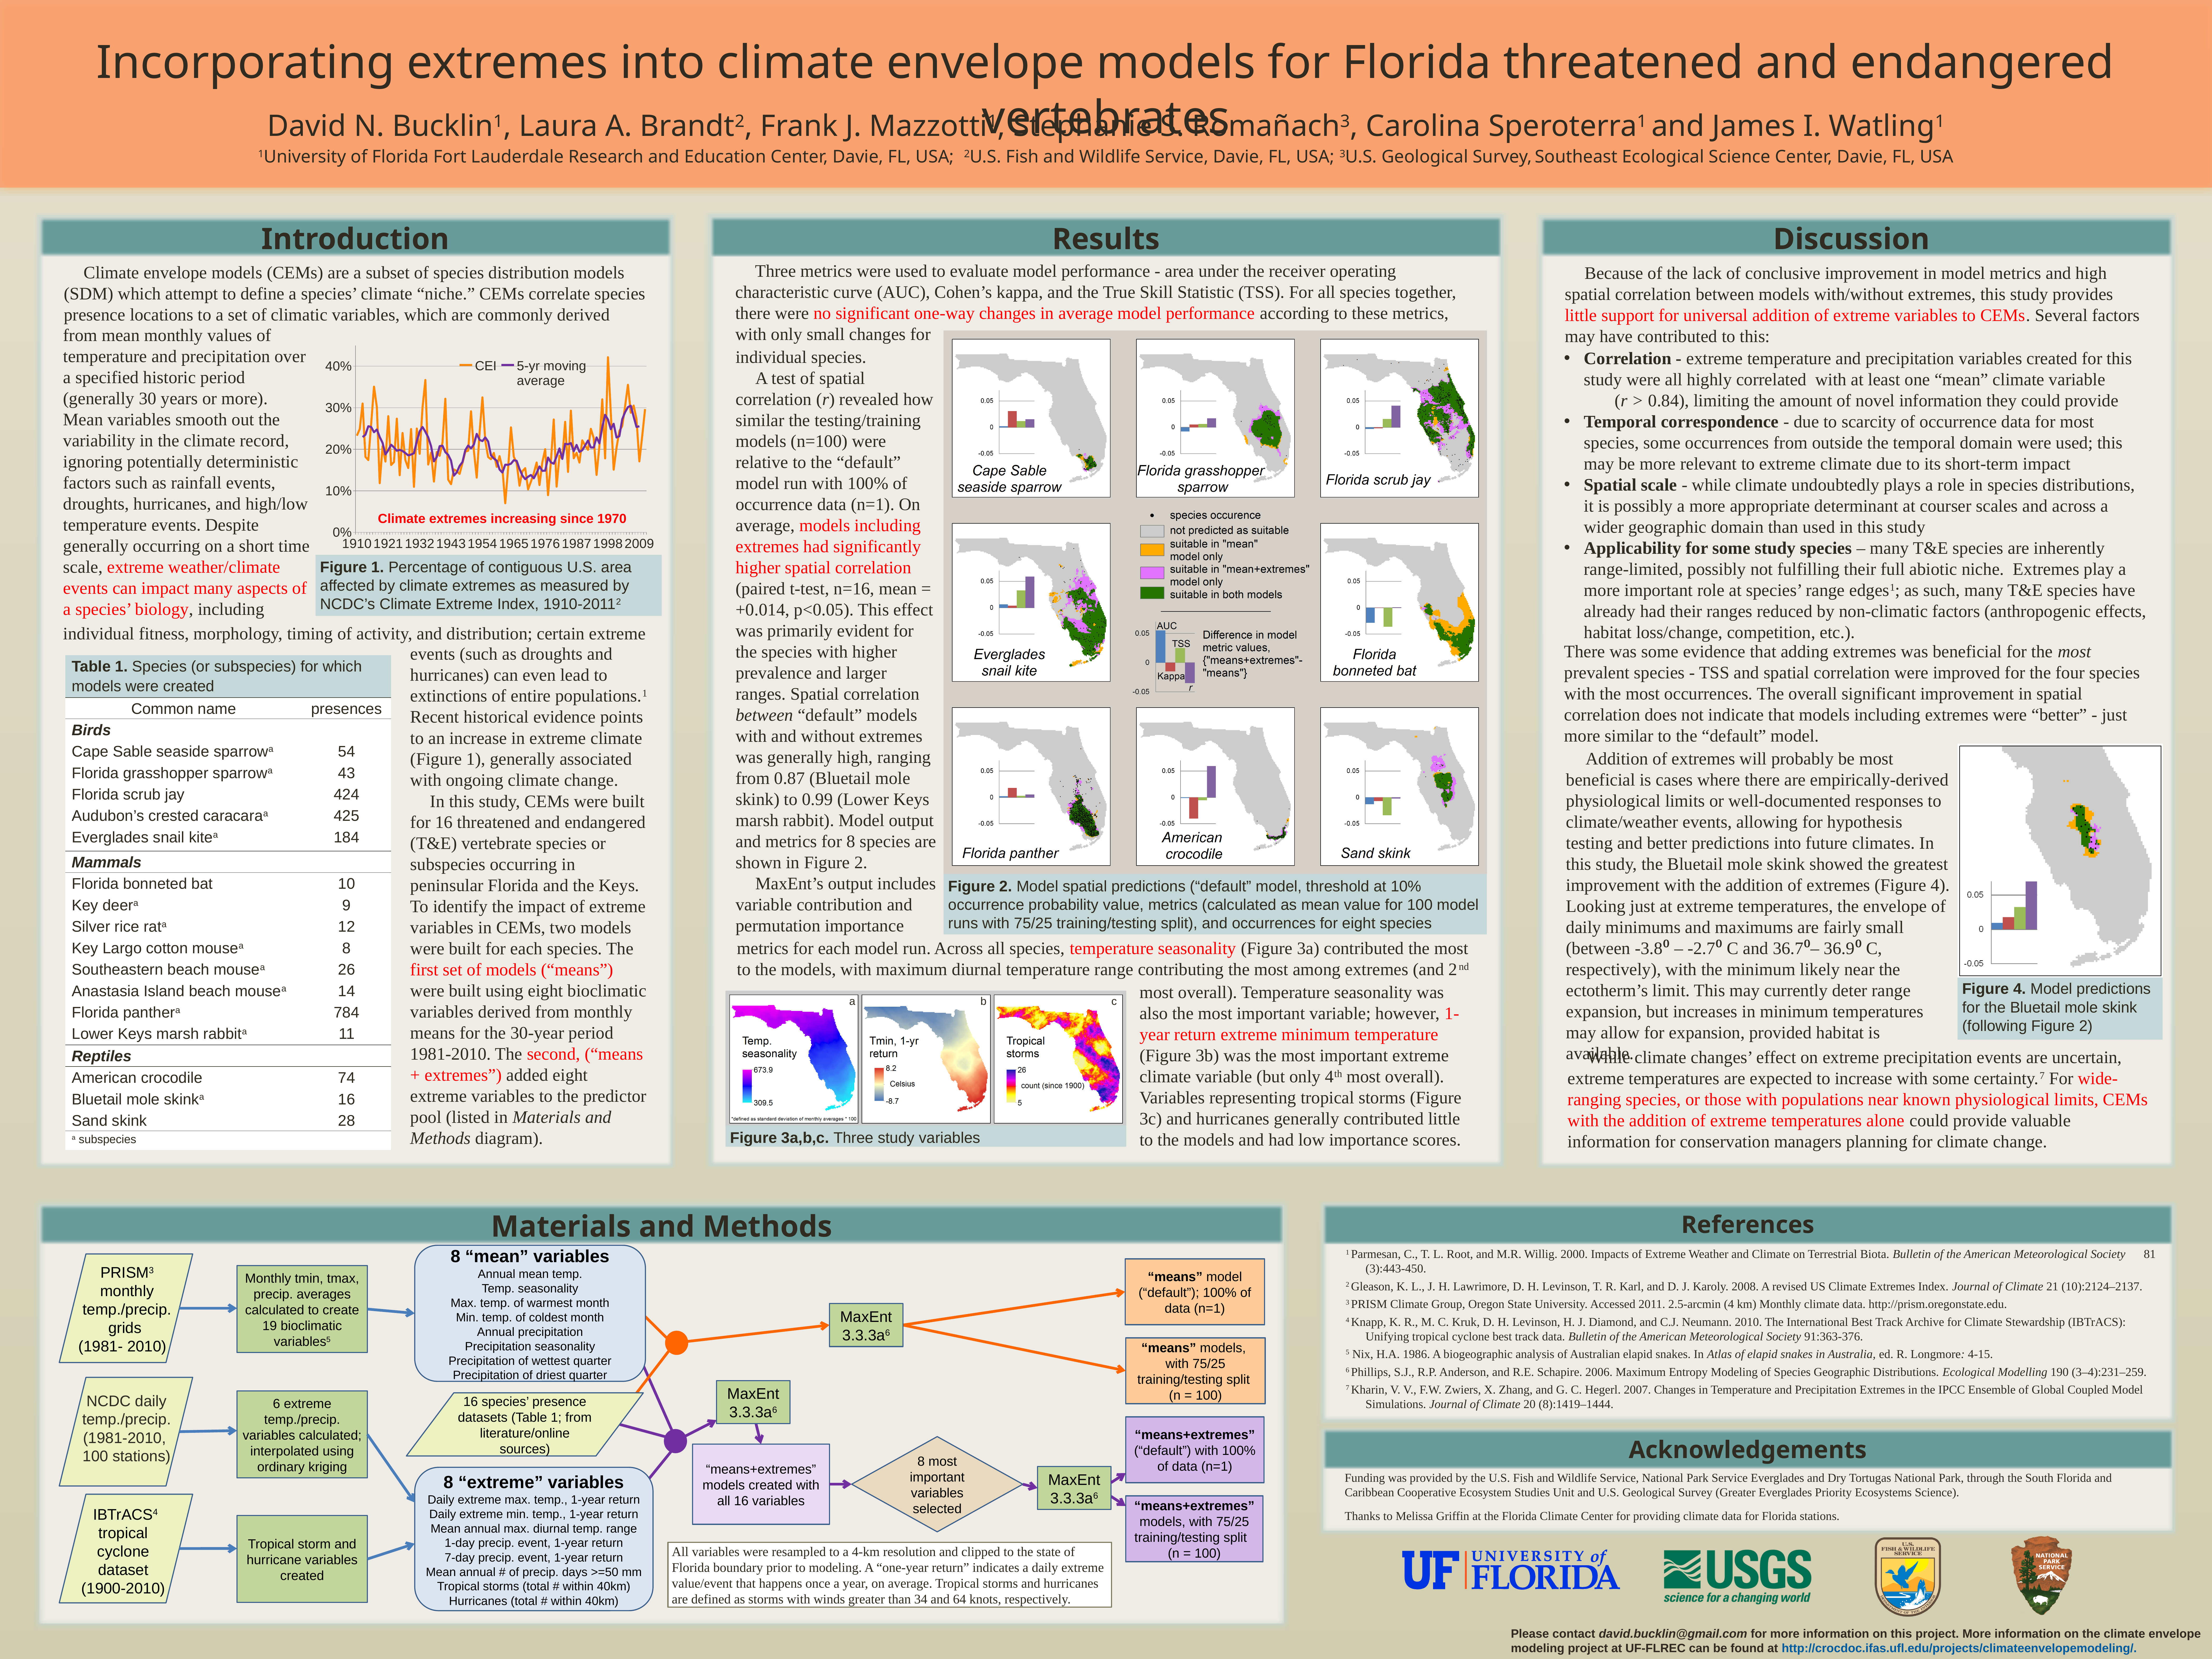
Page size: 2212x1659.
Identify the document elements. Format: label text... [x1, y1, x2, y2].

text_box “means+extremes” models, with 75/25 training/testing split (n = 100) [1126, 1496, 1263, 1562]
text_box 16 species’ presence datasets (Table 1; from literature/online sources) [416, 1393, 637, 1456]
table_cell 74 [302, 1067, 391, 1088]
picture [1958, 744, 2163, 977]
text_box [43, 255, 668, 1163]
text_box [903, 1325, 1126, 1371]
text_box MaxEnt 3.3.3a6 [829, 1303, 901, 1347]
text_box Introduction [1481, 255, 1499, 258]
table_cell Florida panthera [65, 1001, 302, 1023]
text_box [367, 1543, 415, 1559]
text_box Addition of extremes will probably be most beneficial is cases where there are empirically-derived physiological limits or well-documented responses to climate/weather events, allowing for hypothesis testing and better predictions into future climates. In this study, the Bluetail mole skink showed the greatest improvement with the addition of extremes (Figure 4). Looking just at extreme temperatures, the envelope of daily minimums and maximums are fairly small (between -3.8⁰ – -2.7⁰ C and 36.7⁰– 36.9⁰ C, respectively), with the minimum likely near the ectotherm’s limit. This may currently deter range expansion, but increases in minimum temperatures may allow for expansion, provided habitat is available. [1562, 745, 1956, 1065]
table_header Table 1. Species (or subspecies) for which models were created [65, 655, 391, 697]
table_cell 26 [302, 958, 391, 980]
table_cell 184 [302, 826, 391, 851]
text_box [367, 1309, 415, 1314]
table_cell 11 [302, 1023, 391, 1045]
text_box [1326, 1208, 2170, 1241]
table_cell 424 [302, 783, 391, 804]
table_cell Silver rice rata [65, 916, 302, 937]
text_box Figure 4. Model predictions for the Bluetail mole skink (following Figure 2) [1326, 1470, 2170, 1528]
table_cell Cape Sable seaside sparrowa [65, 740, 302, 762]
text_box 8 most important variables selected [852, 1436, 1022, 1532]
table_cell Anastasia Island beach mousea [65, 980, 302, 1001]
text_box Please contact david.bucklin@gmail.com for more information on this project. More information on the climate envelope modeling project at UF-FLREC can be found at http://crocdoc.ifas.ufl.edu/projects/climateenvelopemodeling/. [1506, 1623, 2210, 1657]
text_box [1327, 1245, 2170, 1416]
text_box There was some evidence that adding extremes was beneficial for the most prevalent species - TSS and spatial correlation were improved for the four species with the most occurrences. The overall significant improvement in spatial correlation does not indicate that models including extremes were “better” - just more similar to the “default” model. [1560, 638, 2152, 747]
text_box [714, 258, 1499, 1162]
text_box Funding was provided by the U.S. Fish and Wildlife Service, National Park Service Everglades and Dry Tortugas National Park, through the South Florida and Caribbean Cooperative Ecosystem Studies Unit and U.S. Geological Survey (Greater Everglades Priority Ecosystems Science). Thanks to Melissa Griffin at the Florida Climate Center for providing climate data for Florida stations. [1341, 1468, 2158, 1525]
text_box 6 extreme temp./precip. variables calculated; interpolated using ordinary kriging [237, 1391, 367, 1478]
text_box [753, 1413, 761, 1444]
table_cell Reptiles [65, 1045, 302, 1066]
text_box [1326, 1245, 2170, 1417]
table_cell American crocodile [65, 1067, 302, 1088]
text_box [619, 1424, 674, 1439]
table_cell 28 [302, 1109, 391, 1131]
text_box [679, 1443, 688, 1453]
text_box Figure 3a,b,c. Three study variables [725, 1129, 1126, 1147]
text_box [59, 1377, 193, 1486]
text_box Introduction [1543, 257, 2170, 1164]
table_cell Florida bonneted bat [65, 873, 302, 894]
text_box MaxEnt 3.3.3a6 [1038, 1467, 1111, 1510]
table_cell [302, 719, 391, 740]
text_box Tropical storm and hurricane variables created [237, 1515, 367, 1603]
text_box Figure 2. Model spatial predictions (“default” model, threshold at 10% occurrence probability value, metrics (calculated as mean value for 100 model runs with 75/25 training/testing split), and occurrences for eight species [944, 876, 1487, 935]
text_box David N. Bucklin1, Laura A. Brandt2, Frank J. Mazzotti1, Stephanie S. Romañach3, Carolina Speroterra1 and James I. Watling1 1University of Florida Fort Lauderdale Research and Education Center, Davie, FL, USA; 2U.S. Fish and Wildlife Service, Davie, FL, USA; 3U.S. Geological Survey, Southeast Ecological Science Center, Davie, FL, USA [39, 99, 2173, 169]
text_box Incorporating extremes into climate envelope models for Florida threatened and endangered vertebrates [19, 29, 2192, 145]
text_box Results [2133, 253, 2170, 255]
text_box [713, 220, 730, 256]
picture [1874, 1537, 1941, 1617]
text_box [641, 1441, 674, 1443]
table_cell 43 [302, 762, 391, 783]
text_box 8 “extreme” variables Daily extreme max. temp., 1-year return Daily extreme min. temp., 1-year return Mean annual max. diurnal temp. range 1-day precip. event, 1-year return 7-day precip. event, 1-year return Mean annual # of precip. days >=50 mm Tropical storms (total # within 40km) Hurricanes (total # within 40km) [415, 1467, 653, 1611]
table_cell Florida scrub jay [65, 783, 302, 804]
text_box MaxEnt 3.3.3a6 [717, 1380, 790, 1424]
text_box [0, 0, 2212, 188]
text_box “means+extremes” (“default”) with 100% of data (n=1) [1125, 1417, 1264, 1483]
text_box [43, 1245, 1281, 1620]
text_box [2133, 256, 2169, 257]
text_box “means+extremes” models created with all 16 variables [692, 1444, 830, 1524]
text_box “means” models, with 75/25 training/testing split (n = 100) [1126, 1338, 1265, 1404]
picture [1659, 1545, 1816, 1608]
table_cell 425 [302, 804, 391, 826]
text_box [179, 1430, 237, 1432]
table_cell Key deera [65, 894, 302, 916]
table_cell 9 [302, 894, 391, 916]
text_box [367, 1434, 415, 1503]
table_cell [302, 851, 391, 872]
text_box Three metrics were used to evaluate model performance - area under the receiver operating characteristic curve (AUC), Cohen’s kappa, and the True Skill Statistic (TSS). For all species together, there were no significant one-way changes in average model performance according to these metrics, with only small changes for [730, 258, 1481, 344]
text_box metrics for each model run. Across all species, temperature seasonality (Figure 3a) contributed the most to the models, with maximum diurnal temperature range contributing the most among extremes (and 2nd [732, 934, 1483, 985]
text_box individual species. A test of spatial correlation (r) revealed how similar the testing/training models (n=100) were relative to the “default” model run with 100% of occurrence data (n=1). On average, models including extremes had significantly higher spatial correlation (paired t-test, n=16, mean = +0.014, p<0.05). This effect was primarily evident for the species with higher prevalence and larger ranges. Spatial correlation between “default” models with and without extremes was generally high, ranging from 0.87 (Bluetail mole skink) to 0.99 (Lower Keys marsh rabbit). Model output and metrics for 8 species are shown in Figure 2. MaxEnt’s output includes variable contribution and permutation importance [731, 343, 944, 937]
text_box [632, 1303, 668, 1339]
text_box [42, 220, 79, 255]
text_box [1023, 1484, 1038, 1488]
text_box [1544, 257, 2169, 1163]
text_box [1544, 220, 1570, 254]
text_box 8 “mean” variables Annual mean temp. Temp. seasonality Max. temp. of warmest month Min. temp. of coldest month Annual precipitation Precipitation seasonality Precipitation of wettest quarter Precipitation of driest quarter [414, 1245, 645, 1381]
picture [944, 330, 1487, 874]
text_box [1544, 255, 1570, 257]
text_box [315, 335, 662, 616]
text_box Materials and Methods [39, 1204, 1284, 1245]
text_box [903, 1292, 1125, 1325]
table_cell 16 [302, 1088, 391, 1109]
text_box References [1362, 1206, 2133, 1240]
table_cell [302, 1045, 391, 1066]
text_box “means” model (“default”); 100% of data (n=1) [1125, 1259, 1265, 1325]
text_box [679, 1345, 689, 1355]
text_box events (such as droughts and hurricanes) can even lead to extinctions of entire populations.1 Recent historical evidence points to an increase in extreme climate (Figure 1), generally associated with ongoing climate change. In this study, CEMs were built for 16 threatened and endangered (T&E) vertebrate species or subspecies occurring in peninsular Florida and the Keys. To identify the impact of extreme variables in CEMs, two models were built for each species. The first set of models (“means”) were built using eight bioclimatic variables derived from monthly means for the 30-year period 1981-2010. The second, (“means + extremes”) added eight extreme variables to the predictor pool (listed in Materials and Methods diagram). [42, 255, 669, 1164]
text_box Acknowledgements [1362, 1432, 2133, 1465]
text_box Climate envelope models (CEMs) are a subset of species distribution models (SDM) which attempt to define a species’ climate “niche.” CEMs correlate species presence locations to a set of climatic variables, which are commonly derived [59, 258, 652, 326]
table_cell Birds [65, 719, 302, 740]
text_box Results [2133, 220, 2170, 222]
text_box [715, 257, 1498, 1161]
picture [725, 990, 1127, 1127]
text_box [675, 1420, 717, 1441]
text_box from mean monthly values of temperature and precipitation over a specified historic period (generally 30 years or more). Mean variables smooth out the variability in the climate record, ignoring potentially deterministic factors such as rainfall events, droughts, hurricanes, and high/low temperature events. Despite generally occurring on a short time scale, extreme weather/climate events can impact many aspects of a species’ biology, including [59, 322, 316, 620]
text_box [632, 1339, 678, 1399]
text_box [641, 1401, 678, 1424]
text_box [669, 1330, 674, 1339]
table_cell Common name [65, 698, 302, 719]
table_cell 54 [302, 740, 391, 762]
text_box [59, 1254, 193, 1376]
text_box All variables were resampled to a 4-km resolution and clipped to the state of Florida boundary prior to modeling. A “one-year return” indicates a daily extreme value/event that happens once a year, on average. Tropical storms and hurricanes are defined as storms with winds greater than 34 and 64 knots, respectively. [667, 1542, 1112, 1608]
table_cell Mammals [65, 851, 302, 872]
table_cell Southeastern beach mousea [65, 958, 302, 980]
table_cell a subspecies [65, 1131, 391, 1150]
text_box Because of the lack of conclusive improvement in model metrics and high spatial correlation between models with/without extremes, this study provides little support for universal addition of extreme variables to CEMs. Several factors may have contributed to this: [1560, 259, 2153, 345]
text_box [1481, 220, 1499, 256]
table_cell Bluetail mole skinka [65, 1088, 302, 1109]
text_box Monthly tmin, tmax, precip. averages calculated to create 19 bioclimatic variables5 [237, 1266, 367, 1353]
picture [1402, 1549, 1620, 1590]
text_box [1111, 1473, 1126, 1483]
text_box Results [1543, 220, 1570, 255]
table_cell Audubon’s crested caracaraa [65, 804, 302, 826]
text_box most overall). Temperature seasonality was also the most important variable; however, 1-year return extreme minimum temperature (Figure 3b) was the most important extreme climate variable (but only 4th most overall). Variables representing tropical storms (Figure 3c) and hurricanes generally contributed little to the models and had low importance scores. [1135, 985, 1481, 1151]
table_cell presences [302, 698, 391, 719]
text_box Results [730, 217, 1481, 258]
table_cell 10 [302, 873, 391, 894]
table_cell 8 [302, 937, 391, 958]
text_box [641, 1443, 678, 1488]
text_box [1111, 1496, 1126, 1506]
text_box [675, 1325, 830, 1343]
table_cell Sand skink [65, 1109, 302, 1131]
picture [2011, 1536, 2072, 1615]
table_cell 12 [302, 916, 391, 937]
text_box While climate changes’ effect on extreme precipitation events are uncertain, extreme temperatures are expected to increase with some certainty.7 For wide-ranging species, or those with populations near known physiological limits, CEMs with the addition of extreme temperatures alone could provide valuable information for conservation managers planning for climate change. [1564, 1044, 2153, 1153]
text_box [1326, 1433, 2170, 1466]
table_cell 14 [302, 980, 391, 1001]
table_cell Lower Keys marsh rabbita [65, 1023, 302, 1045]
text_box [1327, 1470, 2169, 1527]
text_box Introduction [79, 217, 632, 258]
text_box Discussion [1570, 217, 2133, 258]
table_cell 784 [302, 1001, 391, 1023]
text_box Figure 4. Model predictions for the Bluetail mole skink (following Figure 2) [1957, 980, 2163, 1040]
text_box 8 “mean” variables Annual mean temp. Temp. seasonality Max. temp. of warmest month Min. temp. of coldest month Annual precipitation Precipitation seasonality Precipitation of wettest quarter Precipitation of driest quarter [1481, 219, 1500, 256]
table_cell Key Largo cotton mousea [65, 937, 302, 958]
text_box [59, 1494, 193, 1603]
text_box individual fitness, morphology, timing of activity, and distribution; certain extreme [59, 620, 652, 645]
table_cell Everglades snail kitea [65, 826, 302, 851]
table_cell Florida grasshopper sparrowa [65, 762, 302, 783]
text_box 1 Parmesan, C., T. L. Root, and M.R. Willig. 2000. Impacts of Extreme Weather and Climate on Terrestrial Biota. Bulletin of the American Meteorological Society 81 (3):443-450. 2 Gleason, K. L., J. H. Lawrimore, D. H. Levinson, T. R. Karl, and D. J. Karoly. 2008. A revised US Climate Extremes Index. Journal of Climate 21 (10):2124–2137. 3 PRISM Climate Group, Oregon State University. Accessed 2011. 2.5-arcmin (4 km) Monthly climate data. http://prism.oregonstate.edu. 4 Knapp, K. R., M. C. Kruk, D. H. Levinson, H. J. Diamond, and C.J. Neumann. 2010. The International Best Track Archive for Climate Stewardship (IBTrACS): Unifying tropical cyclone best track data. Bulletin of the American Meteorological Society 91:363-376. 5 Nix, H.A. 1986. A biogeographic analysis of Australian elapid snakes. In Atlas of elapid snakes in Australia, ed. R. Longmore: 4-15. 6 Phillips, S.J., R.P. Anderson, and R.E. Schapire. 2006. Maximum Entropy Modeling of Species Geographic Distributions. Ecological Modelling 190 (3–4):231–259. 7 Kharin, V. V., F.W. Zwiers, X. Zhang, and G. C. Hegerl. 2007. Changes in Temperature and Precipitation Extremes in the IPCC Ensemble of Global Coupled Model Simulations. Journal of Climate 20 (8):1419–1444. [1341, 1244, 2161, 1413]
text_box [632, 220, 669, 255]
text_box Correlation - extreme temperature and precipitation variables created for this study were all highly correlated with at least one “mean” climate variable (r > 0.84), limiting the amount of novel information they could provide Temporal correspondence - due to scarcity of occurrence data for most species, some occurrences from outside the temporal domain were used; this may be more relevant to extreme climate due to its short-term impact Spatial scale - while climate undoubtedly plays a role in species distributions, it is possibly a more appropriate determinant at courser scales and across a wider geographic domain than used in this study Applicability for some study species – many T&E species are inherently range-limited, possibly not fulfilling their full abiotic niche. Extremes play a more important role at species’ range edges1; as such, many T&E species have already had their ranges reduced by non-climatic factors (anthropogenic effects, habitat loss/change, competition, etc.). [1560, 345, 2152, 638]
text_box [44, 1245, 1279, 1619]
text_box Introduction [714, 255, 730, 258]
text_box [2133, 220, 2170, 254]
